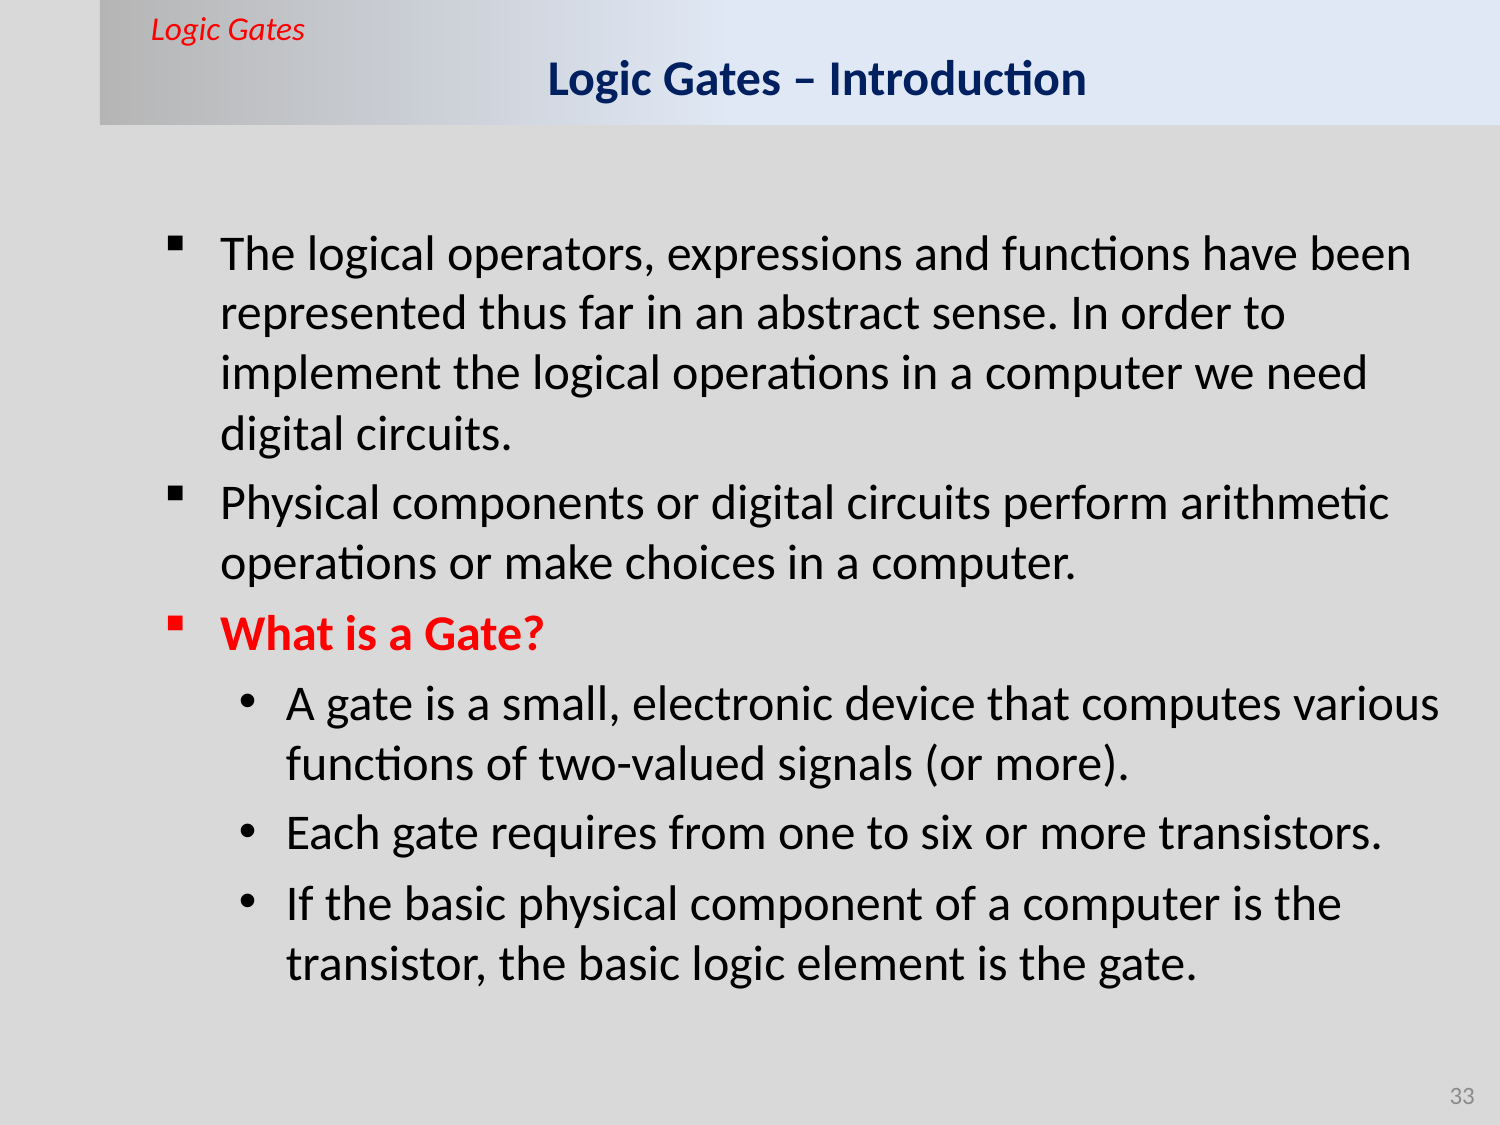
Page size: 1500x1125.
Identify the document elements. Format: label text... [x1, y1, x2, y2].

list Logic Gates [135, 0, 625, 50]
list The logical operators, expressions and functions have been represented thus far in an abstract sense. In order to implement the logical operations in a computer we need digital circuits. Physical components or digital circuits perform arithmetic operations or make choices in a computer. What is a Gate? A gate is a small, electronic device that computes various functions of two-valued signals (or more). Each gate requires from one to six or more transistors. If the basic physical component of a computer is the transistor, the basic logic element is the gate. [148, 212, 1487, 955]
title Logic Gates – Introduction [135, 37, 1500, 113]
